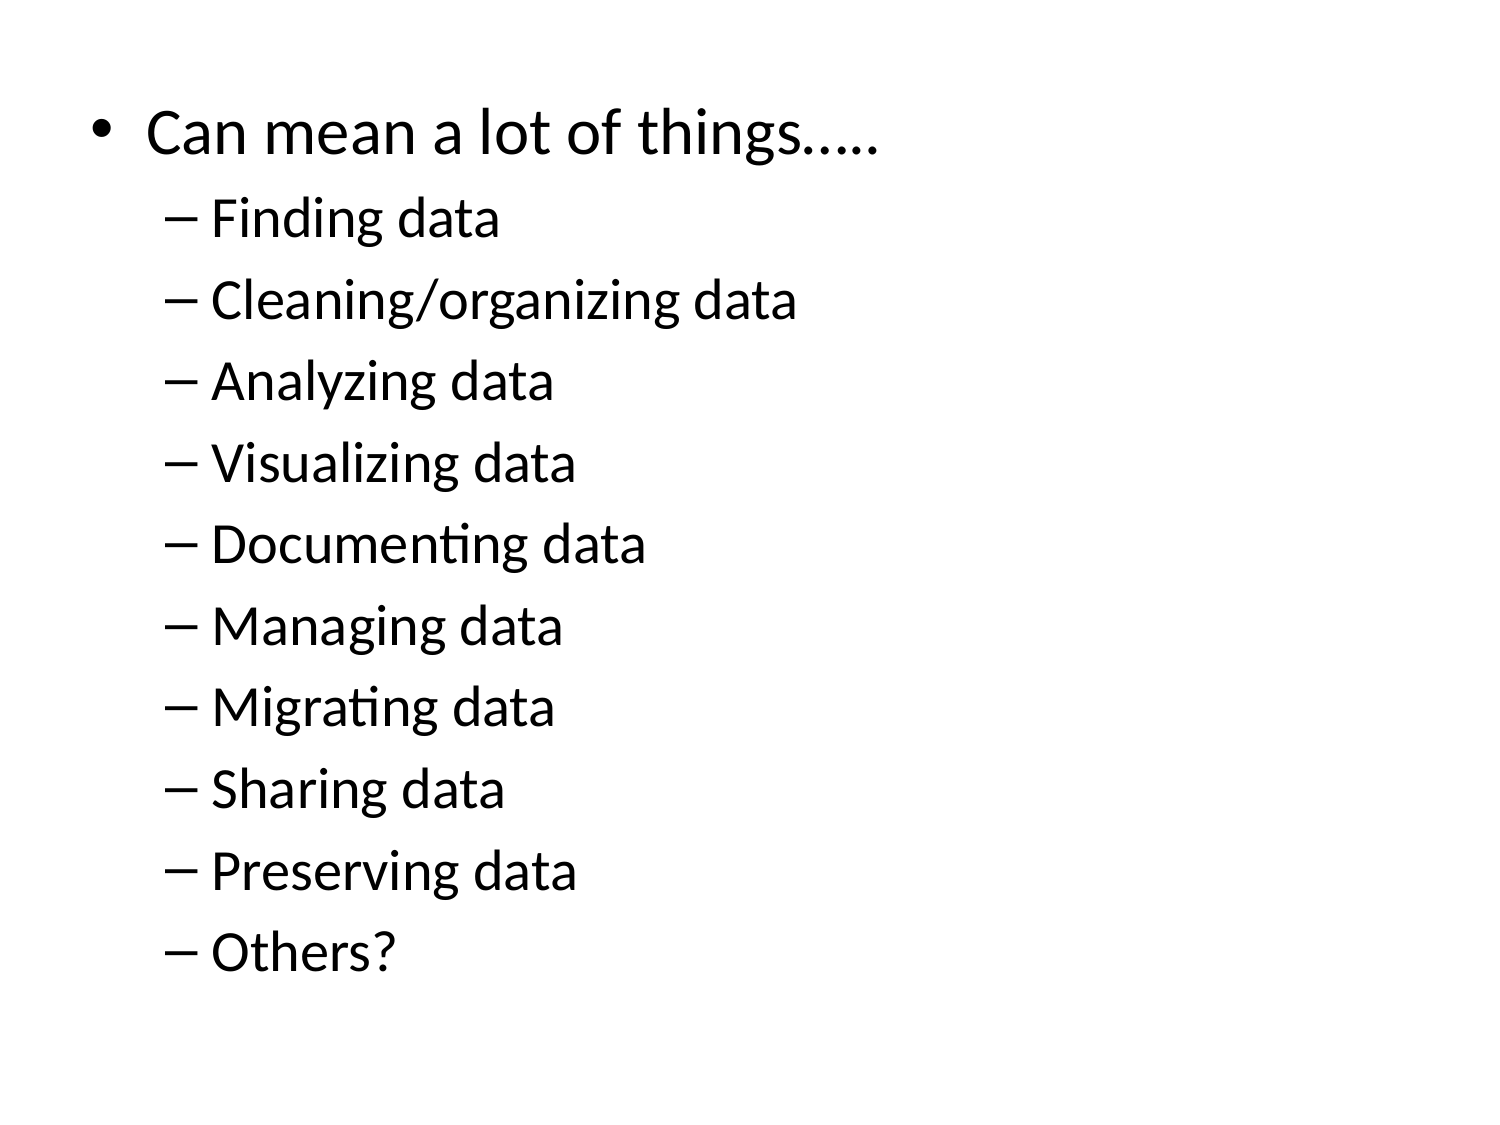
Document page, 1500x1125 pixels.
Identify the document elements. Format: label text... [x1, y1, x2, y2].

list Can mean a lot of things….. Finding data Cleaning/organizing data Analyzing data Visualizing data Documenting data Managing data Migrating data Sharing data Preserving data Others? [75, 80, 1425, 1005]
